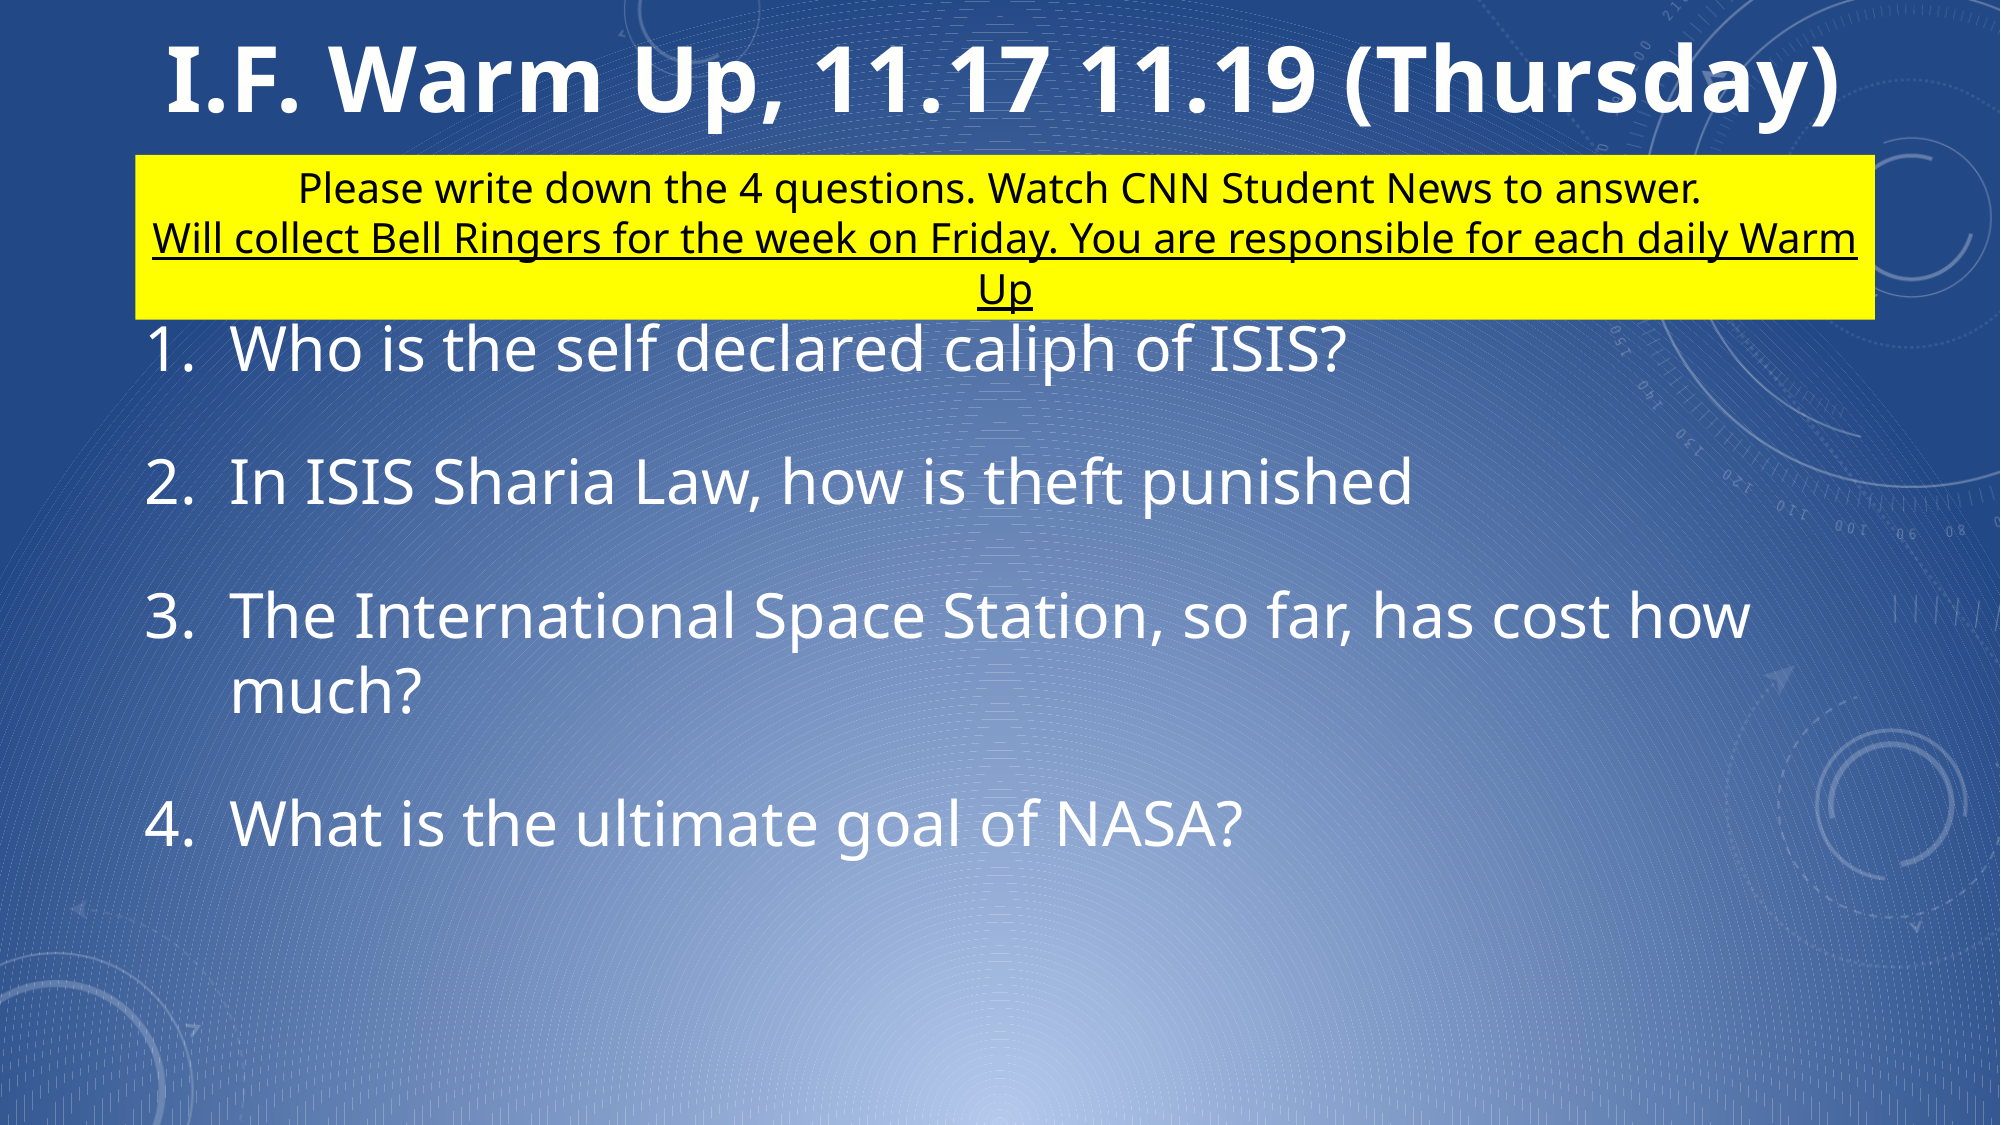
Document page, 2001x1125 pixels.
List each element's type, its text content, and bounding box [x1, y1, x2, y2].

text_box Who is the self declared caliph of ISIS? In ISIS Sharia Law, how is theft punished The International Space Station, so far, has cost how much? What is the ultimate goal of NASA? [67, 301, 1943, 1000]
text_box Please write down the 4 questions. Watch CNN Student News to answer. Will collect Bell Ringers for the week on Friday. You are responsible for each daily Warm Up [135, 154, 1875, 301]
text_box I.F. Warm Up, 11.17 11.19 (Thursday) [135, 13, 1875, 139]
picture [0, 0, 2000, 1125]
